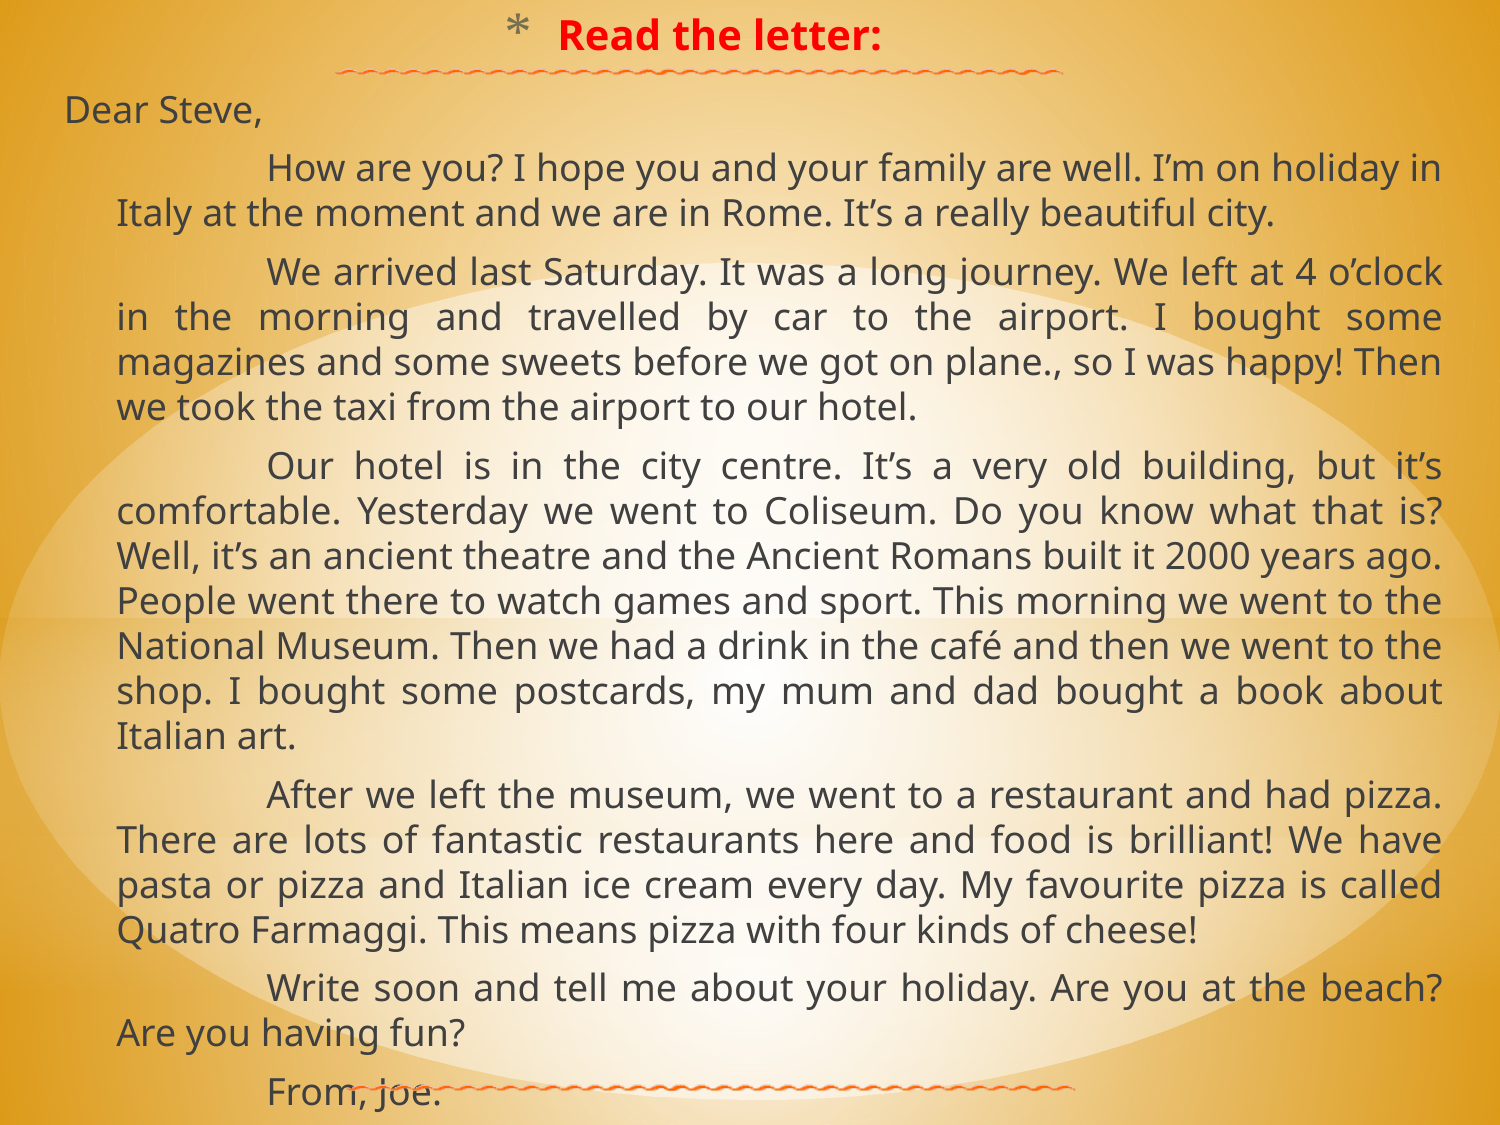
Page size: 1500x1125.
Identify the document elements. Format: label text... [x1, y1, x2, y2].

title Read the letter: [159, 1, 1228, 77]
picture [336, 1081, 1087, 1095]
picture [324, 66, 1075, 80]
list Dear Steve, How are you? I hope you and your family are well. I’m on holiday in Italy at the moment and we are in Rome. It’s a really beautiful city. We arrived last Saturday. It was a long journey. We left at 4 o’clock in the morning and travelled by car to the airport. I bought some magazines and some sweets before we got on plane., so I was happy! Then we took the taxi from the airport to our hotel. Our hotel is in the city centre. It’s a very old building, but it’s comfortable. Yesterday we went to Coliseum. Do you know what that is? Well, it’s an ancient theatre and the Ancient Romans built it 2000 years ago. People went there to watch games and sport. This morning we went to the National Museum. Then we had a drink in the café and then we went to the shop. I bought some postcards, my mum and dad bought a book about Italian art. After we left the museum, we went to a restaurant and had pizza. There are lots of fantastic restaurants here and food is brilliant! We have pasta or pizza and Italian ice cream every day. My favourite pizza is called Quatro Farmaggi. This means pizza with four kinds of cheese! Write soon and tell me about your holiday. Are you at the beach? Are you having fun? From, Joe. [40, 77, 1460, 1125]
